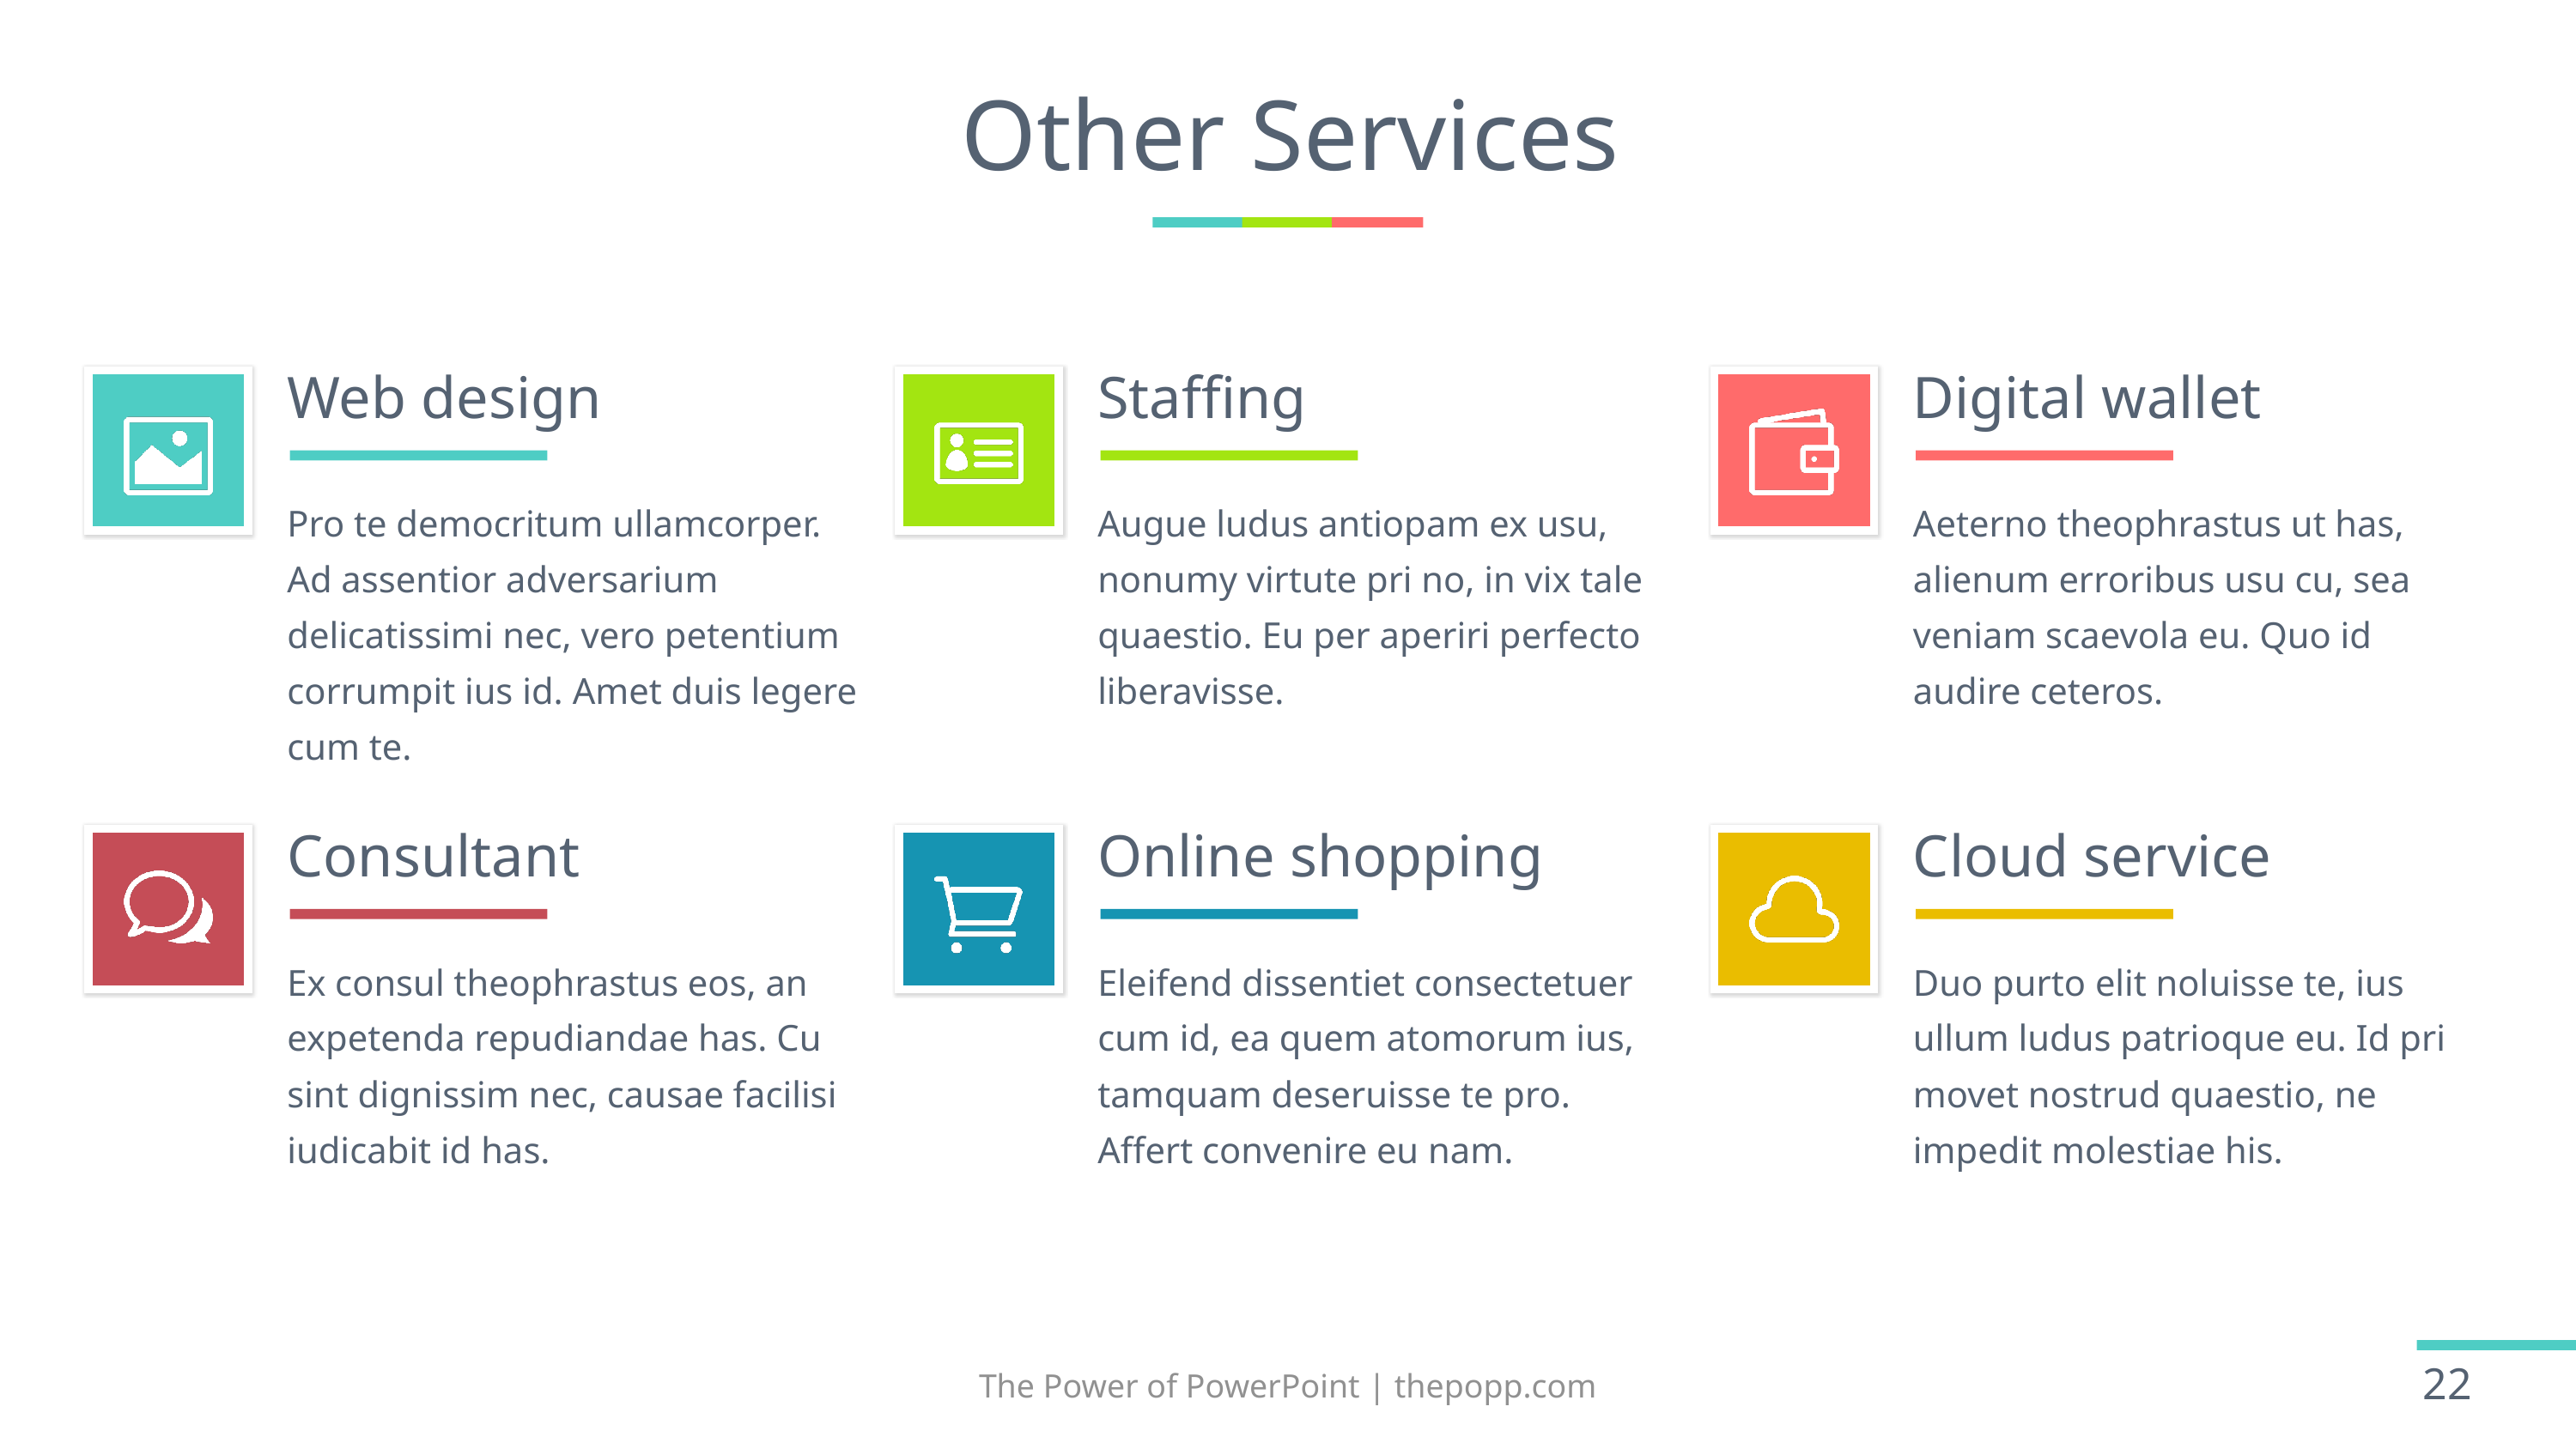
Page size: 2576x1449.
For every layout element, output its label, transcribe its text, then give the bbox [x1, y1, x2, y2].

list Consultant [274, 801, 873, 907]
list Augue ludus antiopam ex usu, nonumy virtute pri no, in vix tale quaestio. Eu per aperiri perfecto liberavisse. [1084, 482, 1684, 772]
list Duo purto elit noluisse te, ius ullum ludus patrioque eu. Id pri movet nostrud quaestio, ne impedit molestiae his. [1899, 940, 2500, 1231]
picture [124, 405, 213, 495]
picture [1749, 405, 1839, 495]
picture [934, 405, 1024, 495]
slide_number 22 [2409, 1351, 2576, 1421]
list Aeterno theophrastus ut has, alienum erroribus usu cu, sea veniam scaevola eu. Quo id audire ceteros. [1899, 482, 2500, 772]
list Pro te democritum ullamcorper. Ad assentior adversarium delicatissimi nec, vero petentium corrumpit ius id. Amet duis legere cum te. [274, 482, 873, 772]
list Staffing [1084, 343, 1684, 448]
picture [934, 864, 1024, 954]
footer The Power of PowerPoint | thepopp.com [853, 1349, 1723, 1427]
title Other Services [69, 49, 2512, 230]
picture [124, 864, 213, 954]
list Eleifend dissentiet consectetuer cum id, ea quem atomorum ius, tamquam deseruisse te pro. Affert convenire eu nam. [1084, 940, 1684, 1231]
list Digital wallet [1899, 343, 2500, 448]
list Ex consul theophrastus eos, an expetenda repudiandae has. Cu sint dignissim nec, causae facilisi iudicabit id has. [274, 940, 873, 1231]
list Online shopping [1084, 801, 1684, 907]
list Cloud service [1899, 801, 2500, 907]
list Web design [274, 343, 873, 448]
picture [1749, 864, 1839, 954]
